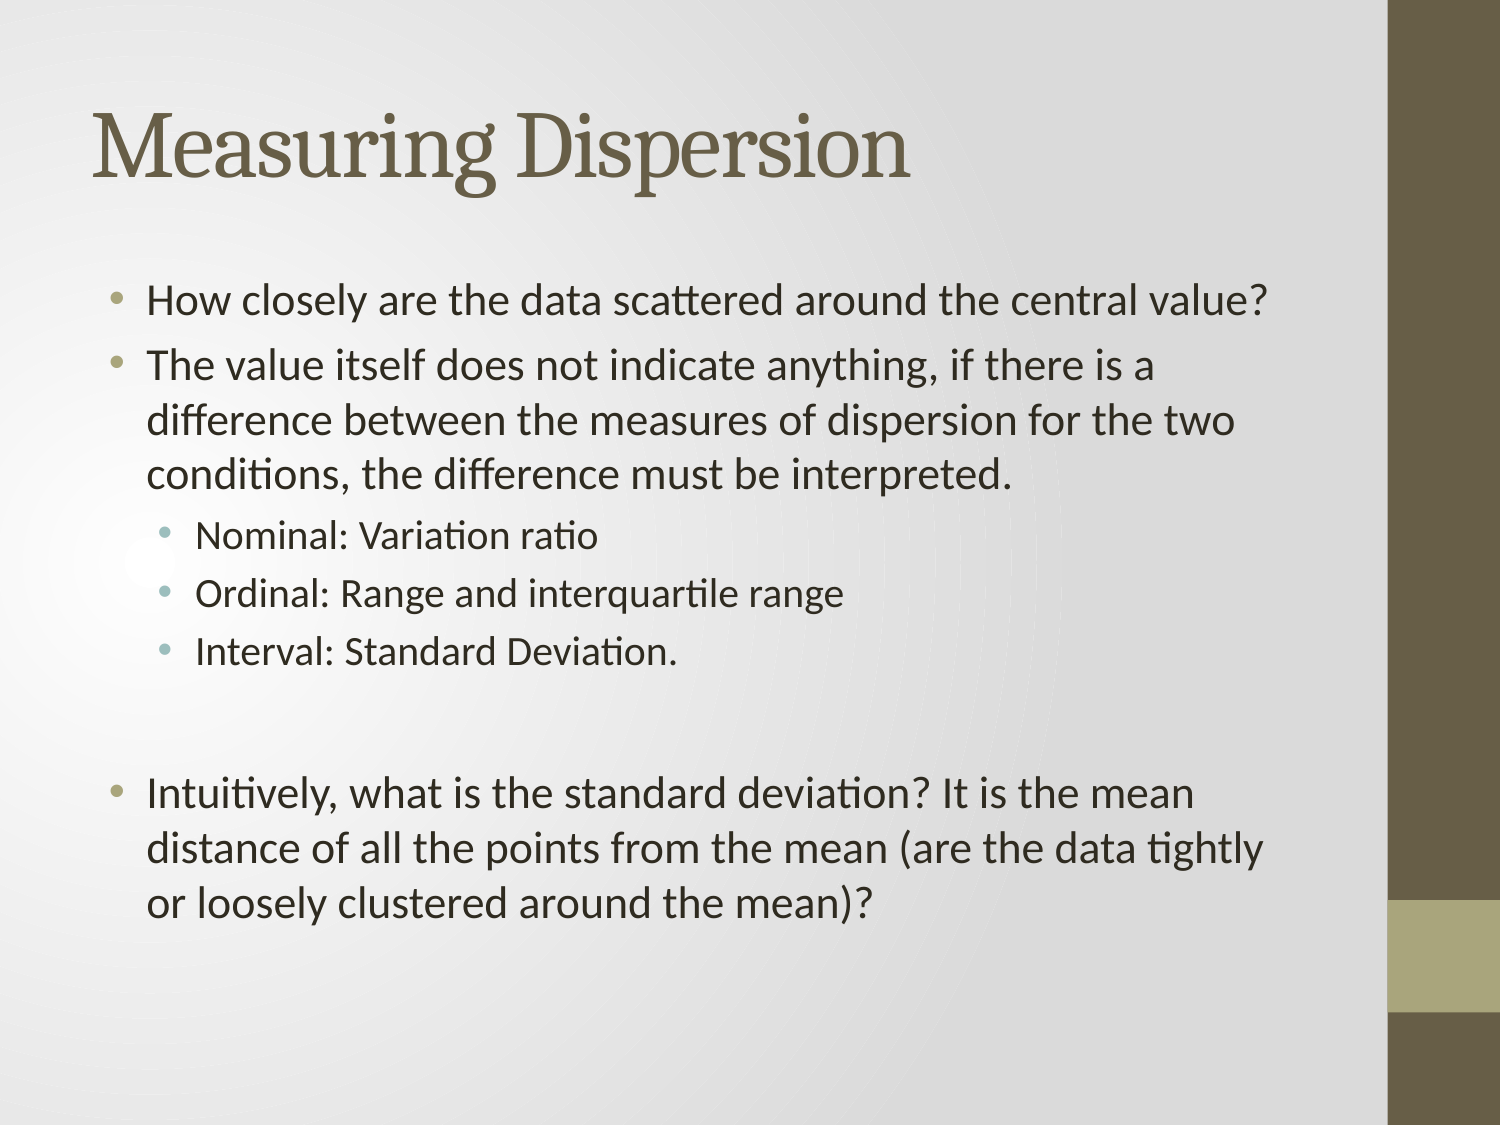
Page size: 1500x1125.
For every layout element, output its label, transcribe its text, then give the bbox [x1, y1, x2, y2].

title Measuring Dispersion [75, 45, 1325, 233]
list How closely are the data scattered around the central value? The value itself does not indicate anything, if there is a difference between the measures of dispersion for the two conditions, the difference must be interpreted. Nominal: Variation ratio Ordinal: Range and interquartile range Interval: Standard Deviation. Intuitively, what is the standard deviation? It is the mean distance of all the points from the mean (are the data tightly or loosely clustered around the mean)? [75, 262, 1325, 1050]
